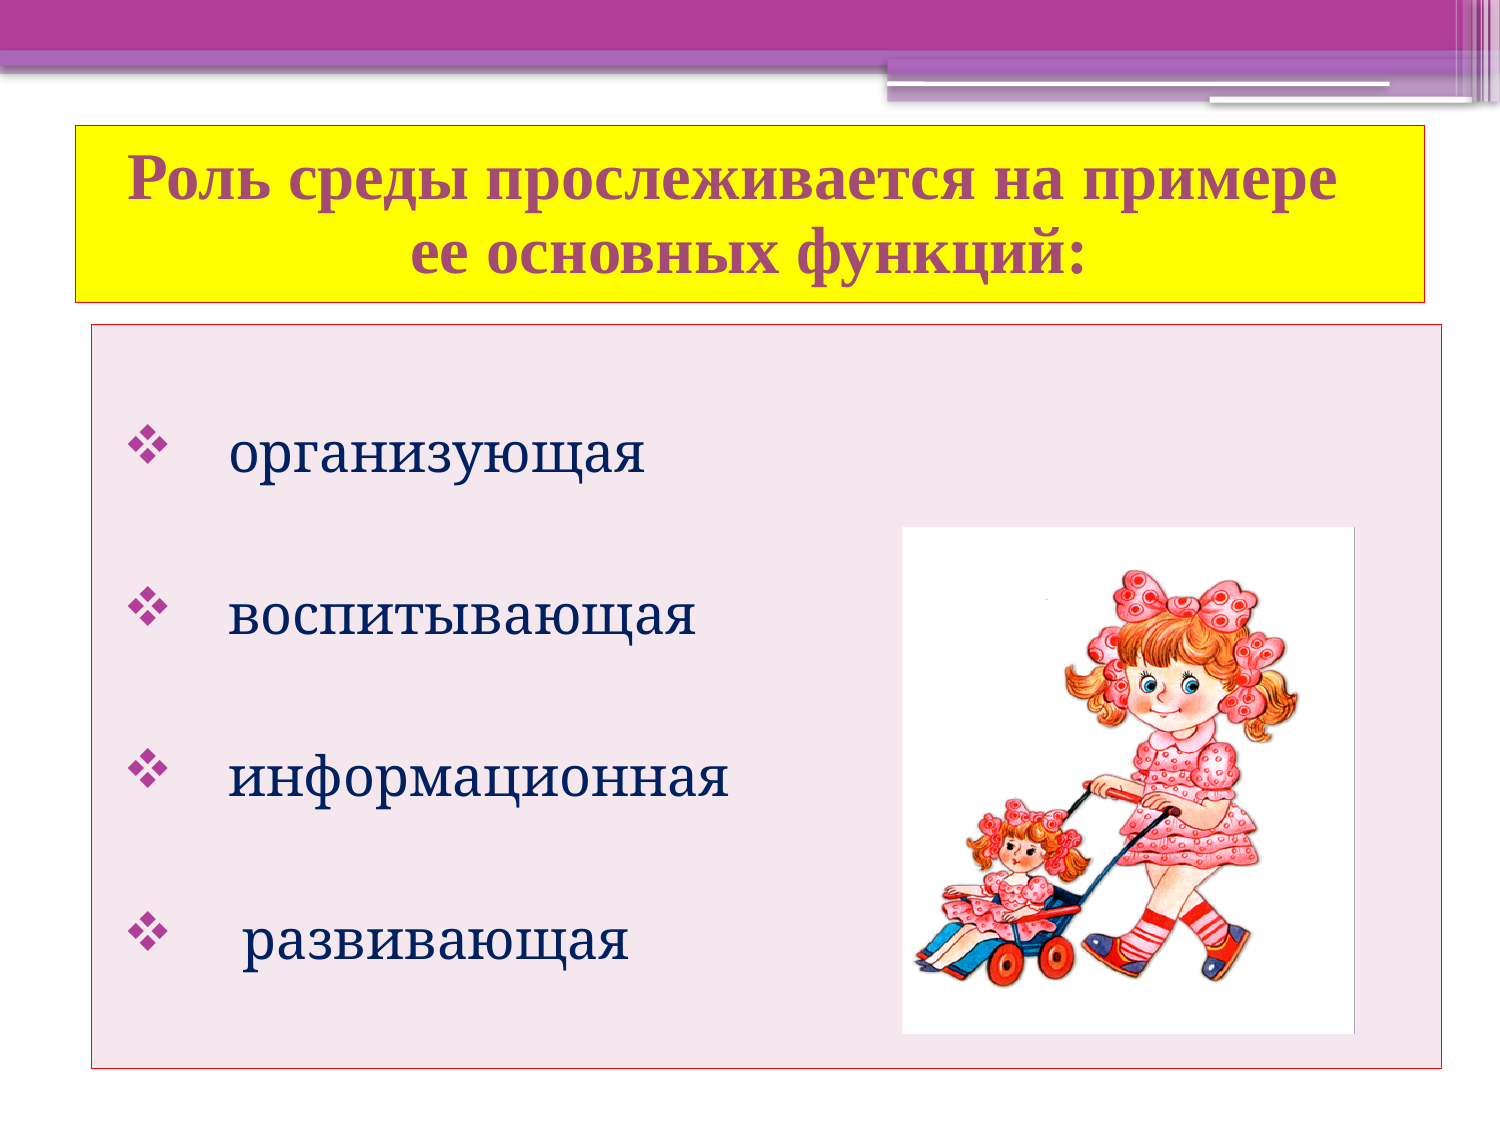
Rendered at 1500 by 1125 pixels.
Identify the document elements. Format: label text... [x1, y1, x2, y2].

picture [902, 527, 1355, 1034]
list организующая воспитывающая информационная развивающая [91, 324, 1442, 1069]
title Роль среды прослеживается на примере ее основных функций: [75, 125, 1425, 303]
